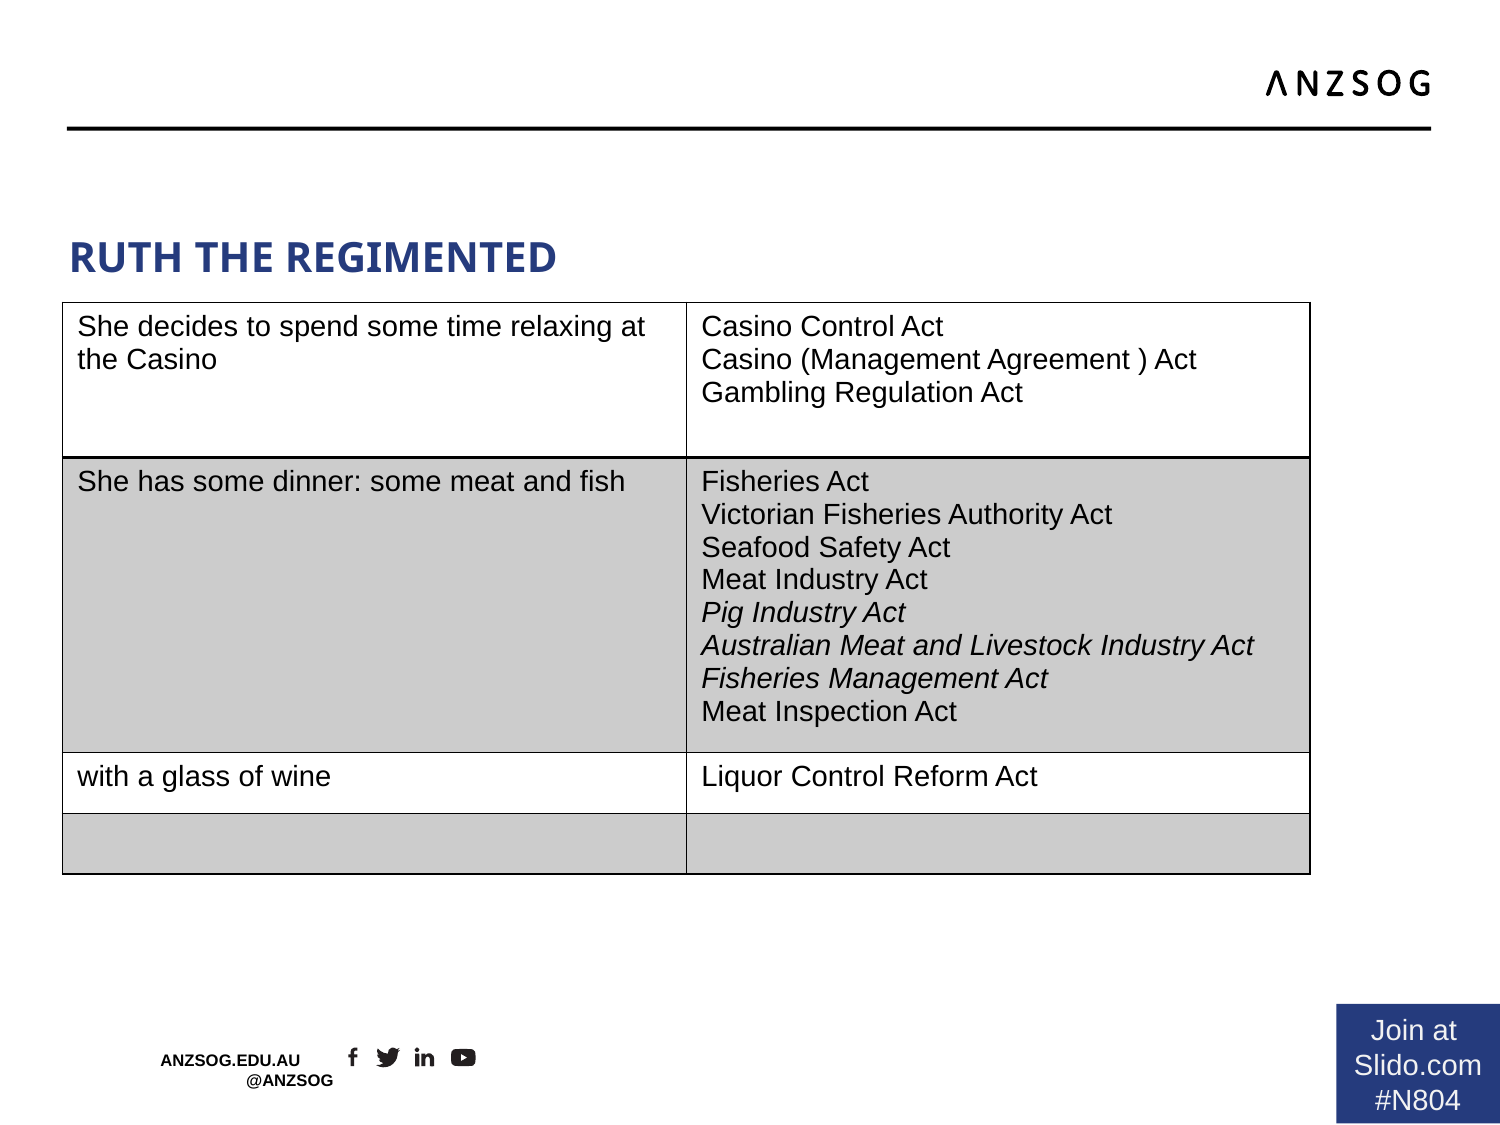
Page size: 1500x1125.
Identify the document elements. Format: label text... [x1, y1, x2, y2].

table_header She decides to spend some time relaxing at the Casino [63, 303, 686, 456]
table_cell Liquor Control Reform Act [687, 753, 1309, 813]
table_cell with a glass of wine [63, 753, 686, 813]
table_cell [687, 814, 1309, 873]
table_header Casino Control Act Casino (Management Agreement ) Act Gambling Regulation Act [687, 303, 1309, 456]
table_cell She has some dinner: some meat and fish [63, 459, 686, 752]
title RUTH the regimented [53, 138, 1430, 289]
text_box Join at Slido.com #N804 [1336, 1003, 1500, 1124]
table_cell [63, 814, 686, 873]
table_cell Fisheries Act Victorian Fisheries Authority Act Seafood Safety Act Meat Industry Act Pig Industry Act Australian Meat and Livestock Industry Act Fisheries Management Act Meat Inspection Act [687, 459, 1309, 752]
